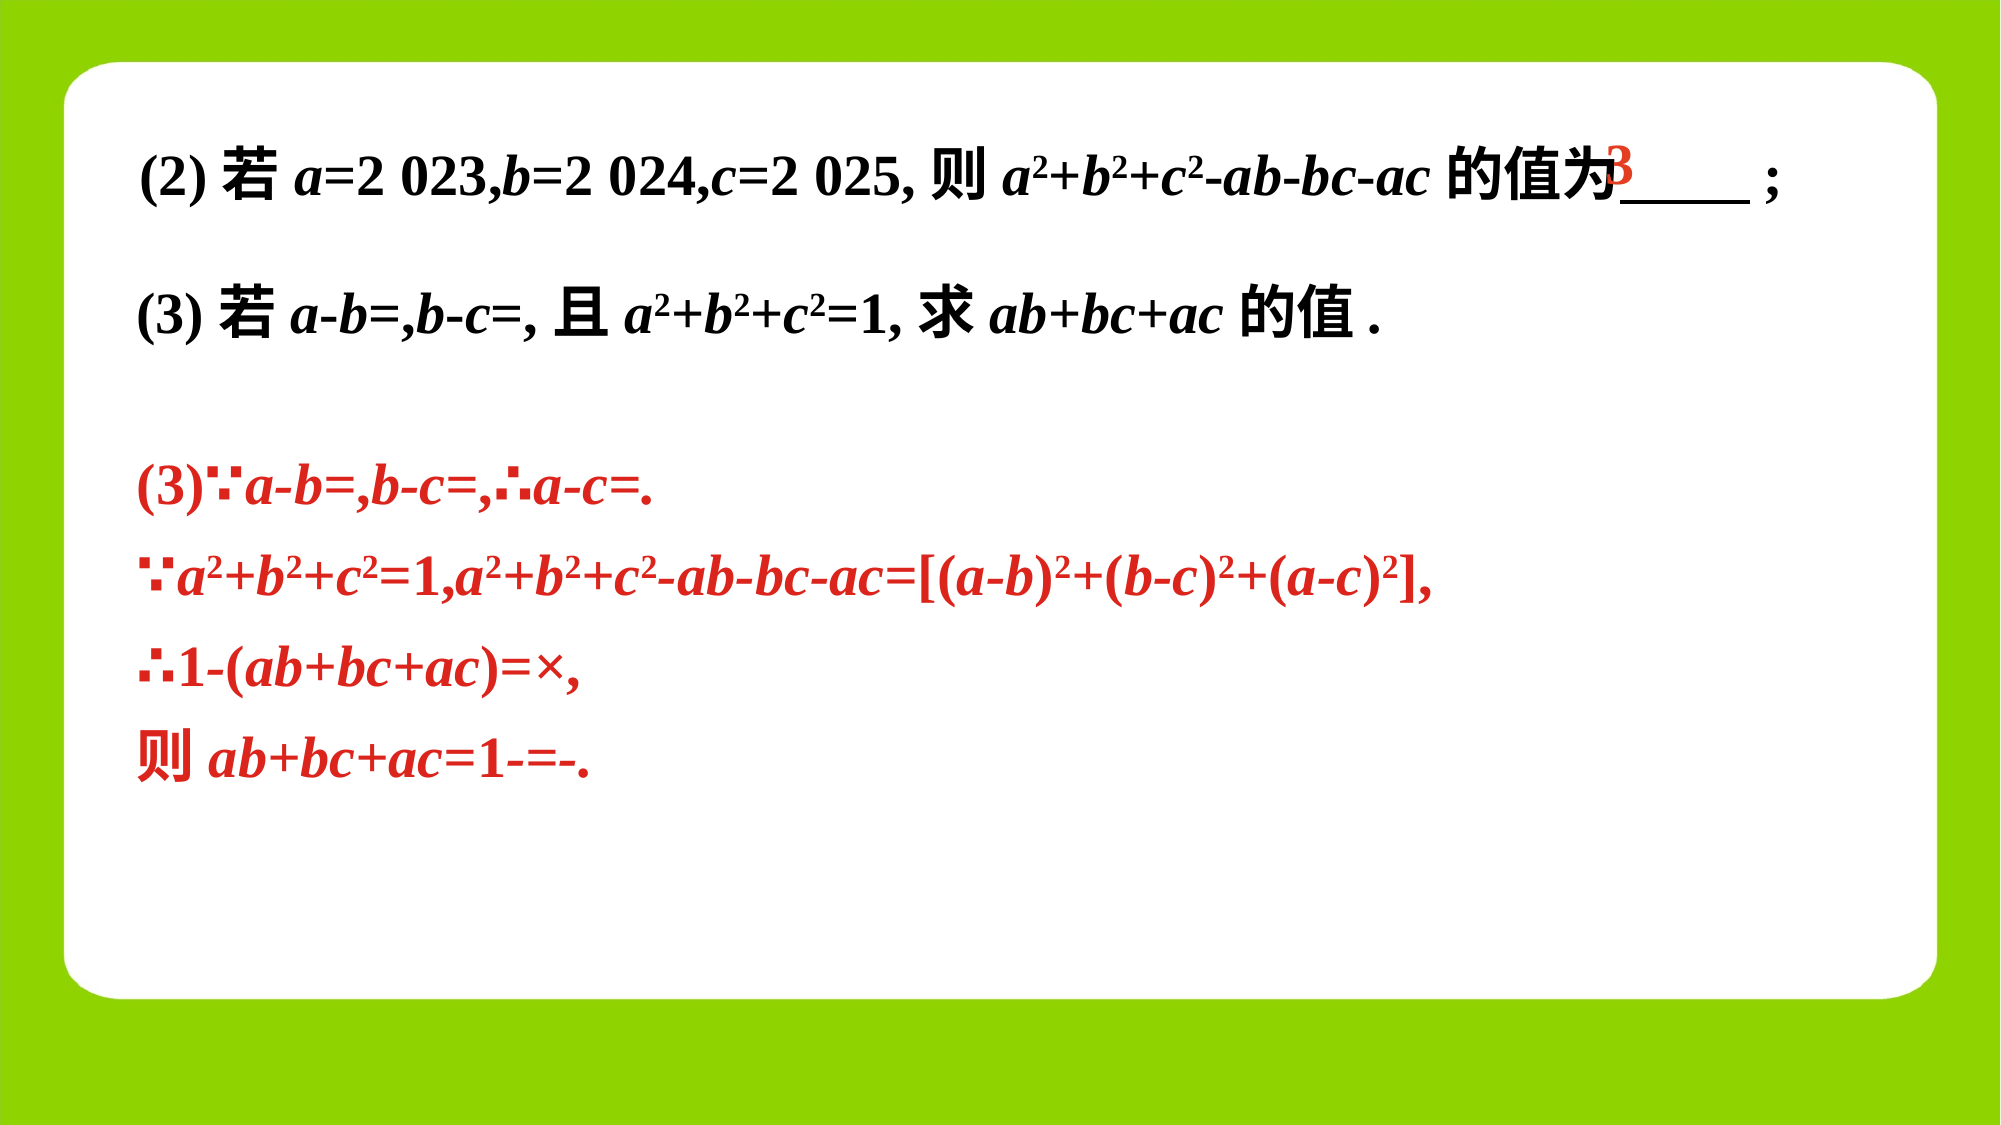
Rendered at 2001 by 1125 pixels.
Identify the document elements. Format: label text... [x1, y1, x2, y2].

text_box 3 [1590, 118, 1655, 204]
picture [0, 0, 2001, 1125]
text_box (2)若a=2 023,b=2 024,c=2 025,则a2+b2+c2-ab-bc-ac的值为 ; [124, 109, 1779, 215]
